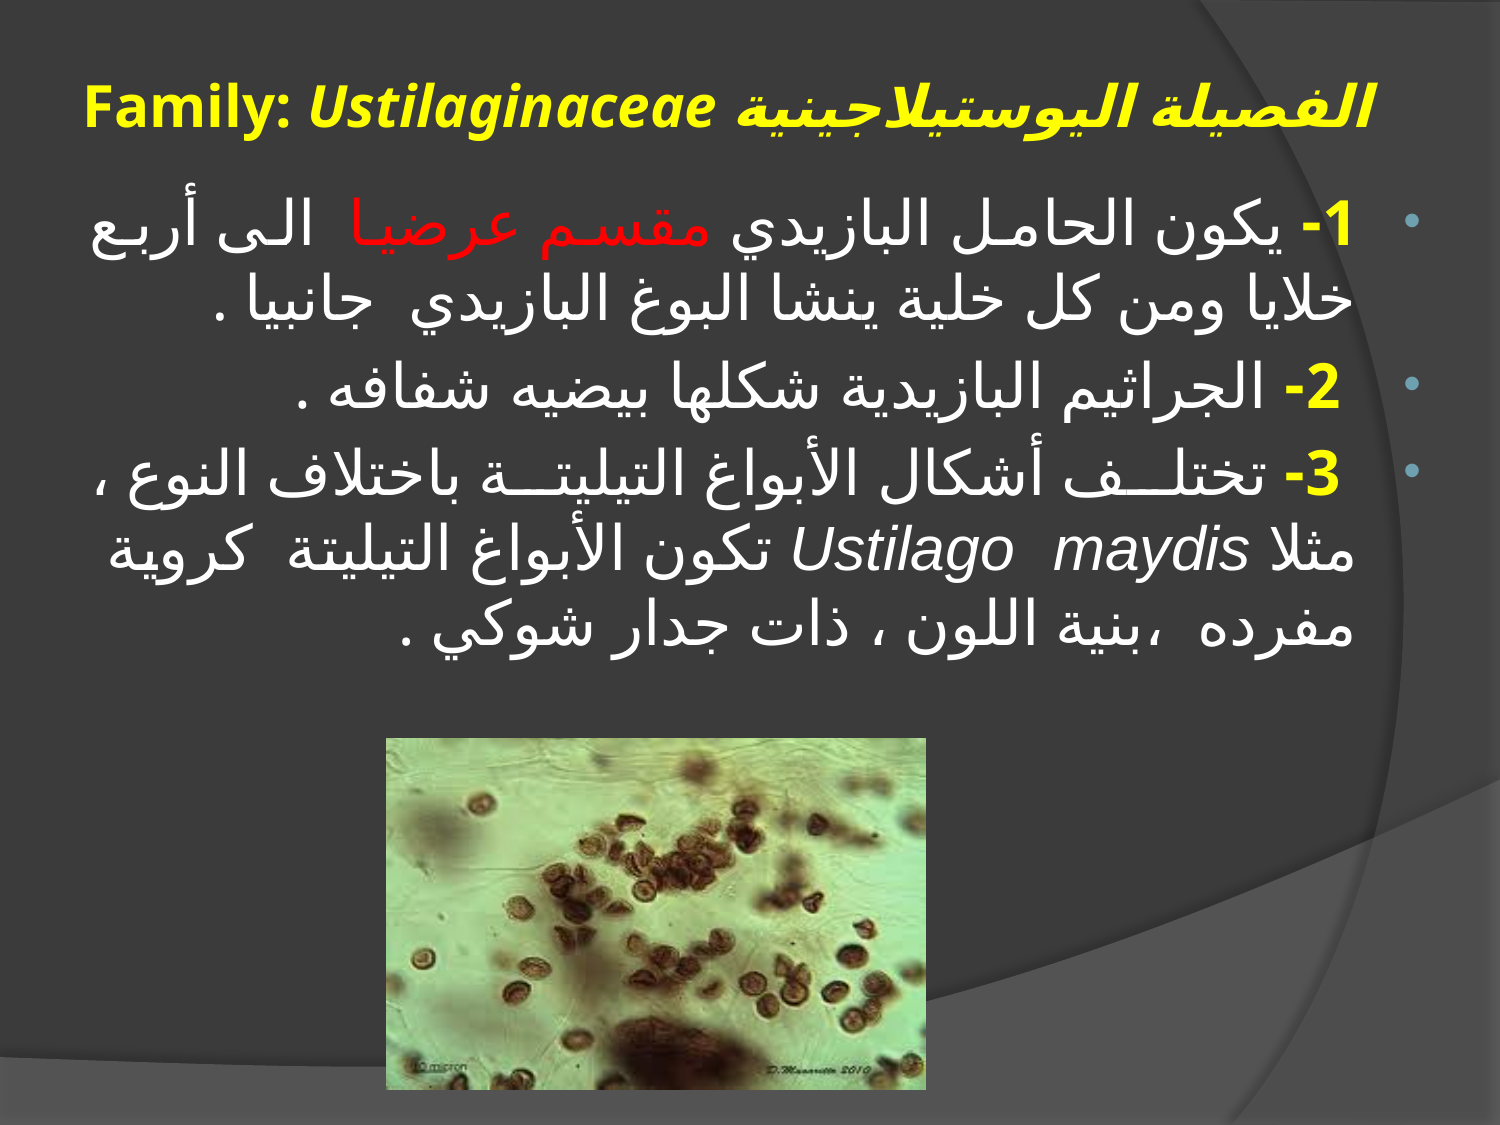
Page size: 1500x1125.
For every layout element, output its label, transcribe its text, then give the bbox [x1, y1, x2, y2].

list 1- يكون الحامل البازيدي مقسم عرضيا الى أربع خلايا ومن كل خلية ينشا البوغ البازيدي جانبيا . 2- الجراثيم البازيدية شكلها بيضيه شفافه . 3- تختلف أشكال الأبواغ التيليتة باختلاف النوع ، مثلا Ustilago maydis تكون الأبواغ التيليتة كروية مفرده ،بنية اللون ، ذات جدار شوكي . [75, 175, 1442, 1005]
title الفصيلة اليوستيلاجينية Family: Ustilaginaceae [75, 45, 1407, 175]
picture [386, 738, 926, 1091]
